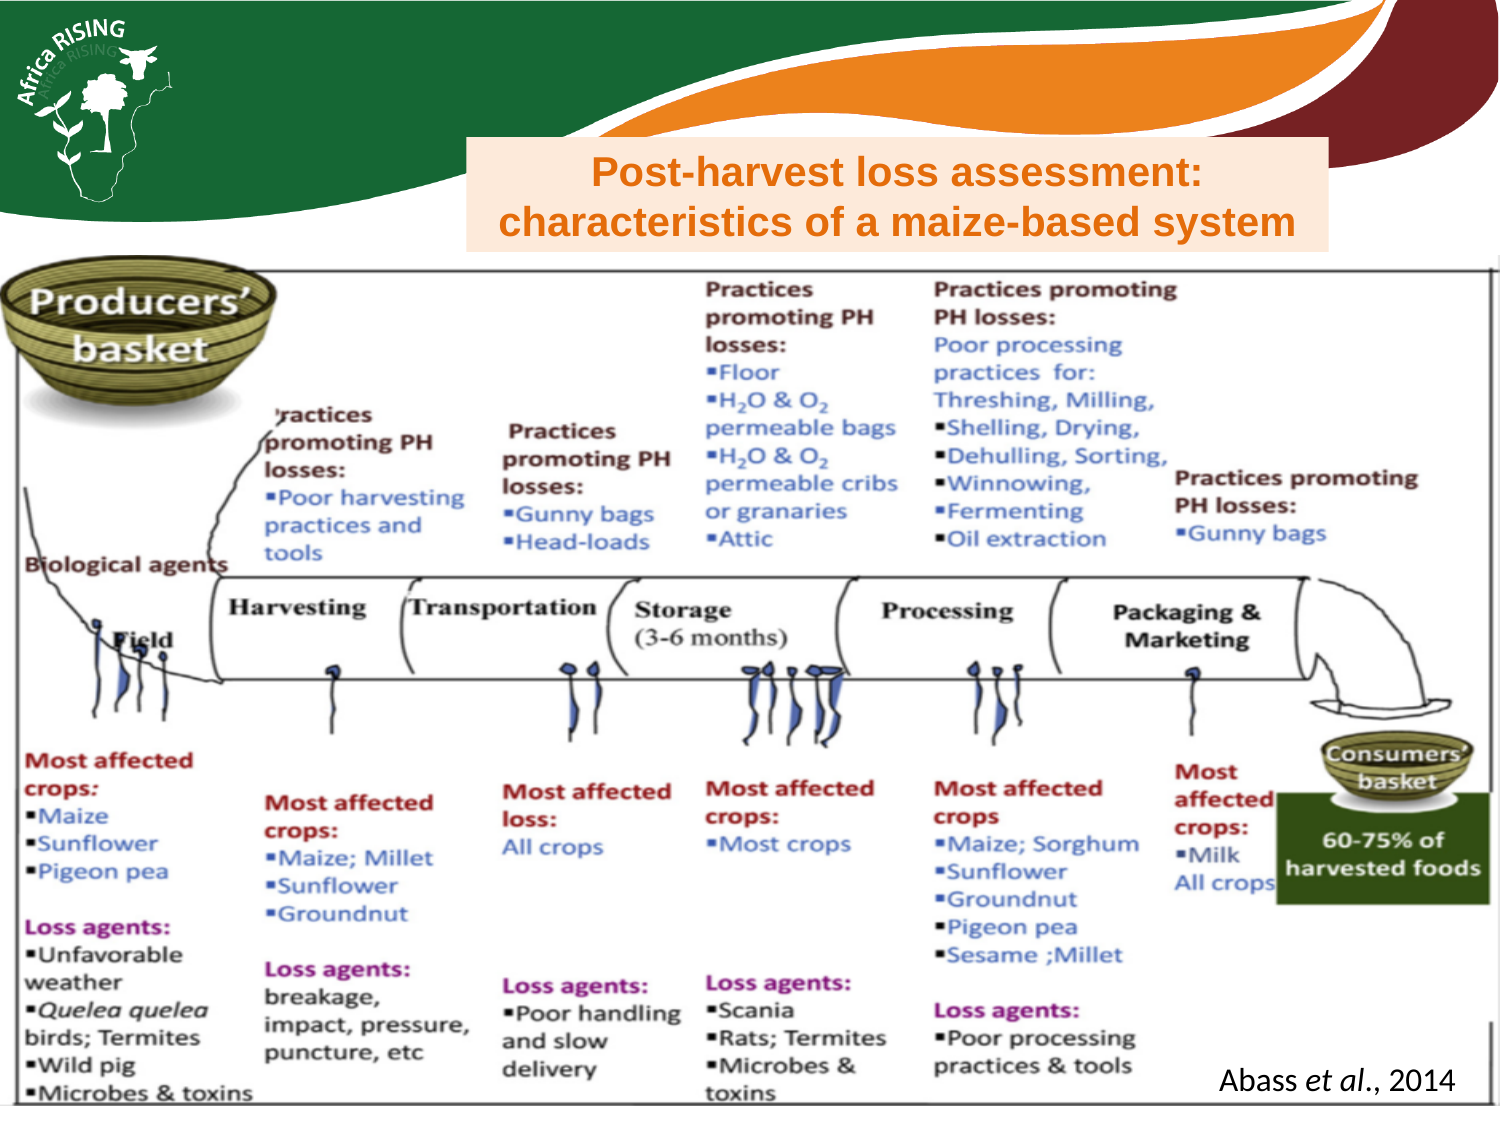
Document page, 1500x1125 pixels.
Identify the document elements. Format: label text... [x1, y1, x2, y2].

text_box Post-harvest loss assessment: characteristics of a maize-based system [466, 137, 1329, 252]
picture [0, 255, 1500, 1107]
picture [0, 0, 1499, 222]
